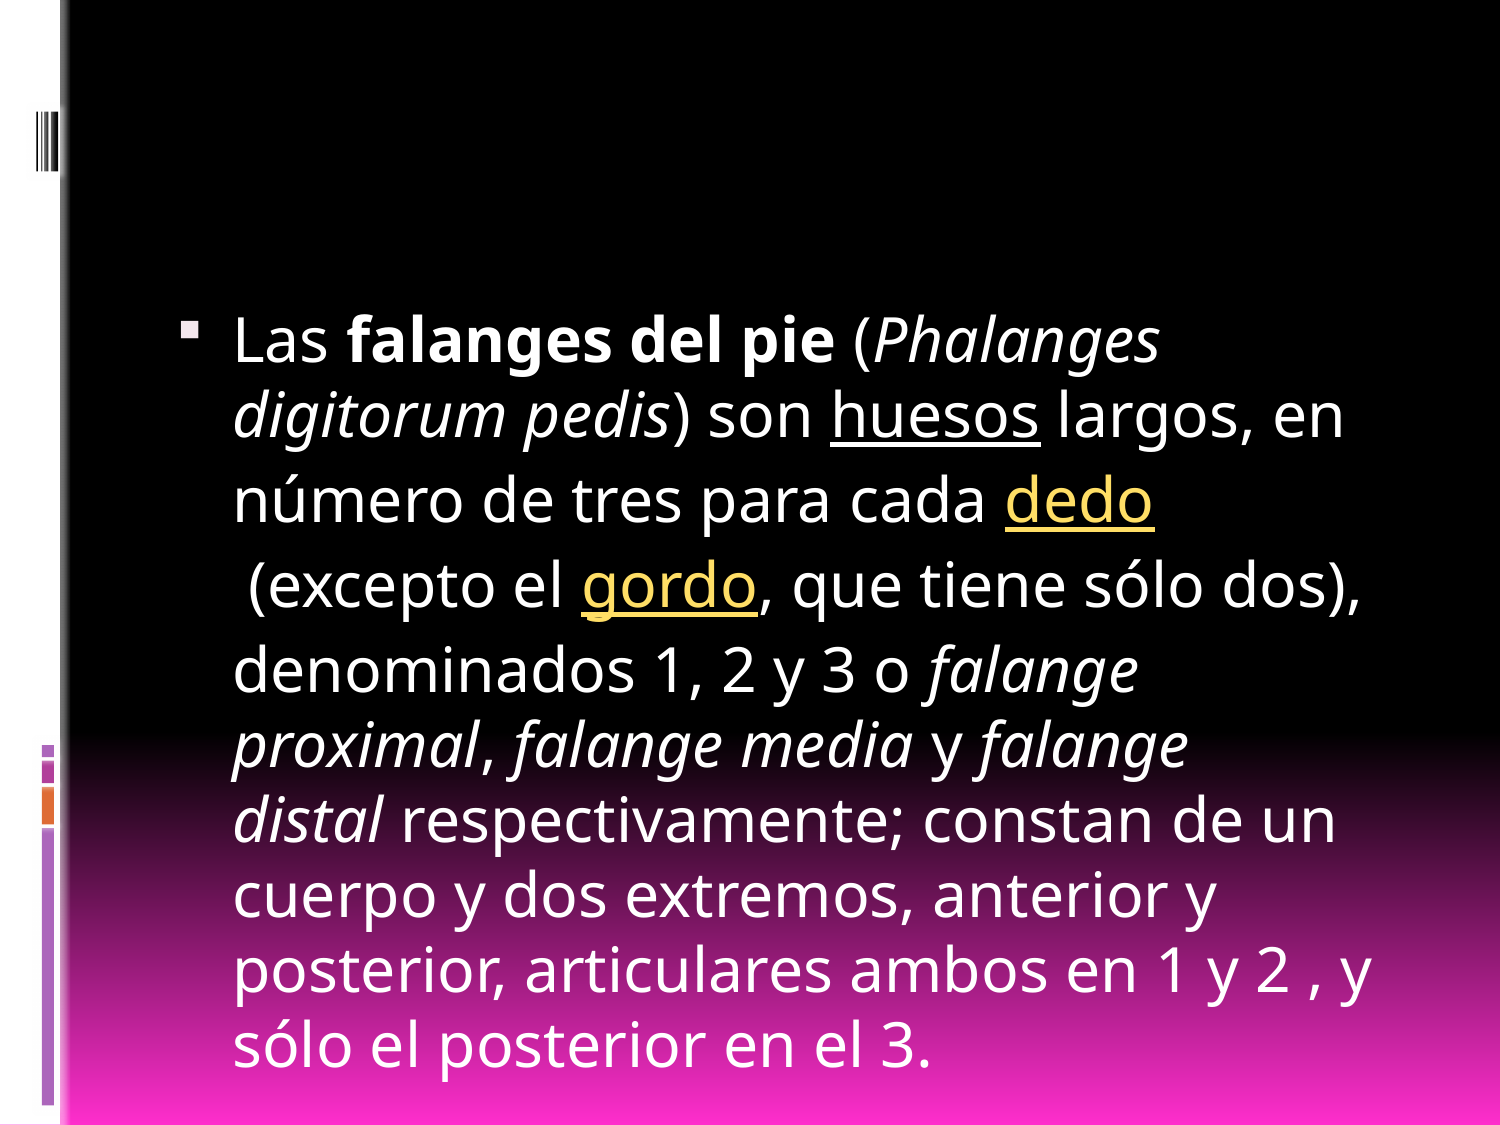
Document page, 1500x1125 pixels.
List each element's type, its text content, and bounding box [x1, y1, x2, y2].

list Las falanges del pie (Phalanges digitorum pedis) son huesos largos, en número de tres para cada dedo (excepto el gordo, que tiene sólo dos), denominados 1, 2 y 3 o falange proximal, falange media y falange distal respectivamente; constan de un cuerpo y dos extremos, anterior y posterior, articulares ambos en 1 y 2 , y sólo el posterior en el 3. [150, 292, 1425, 1043]
